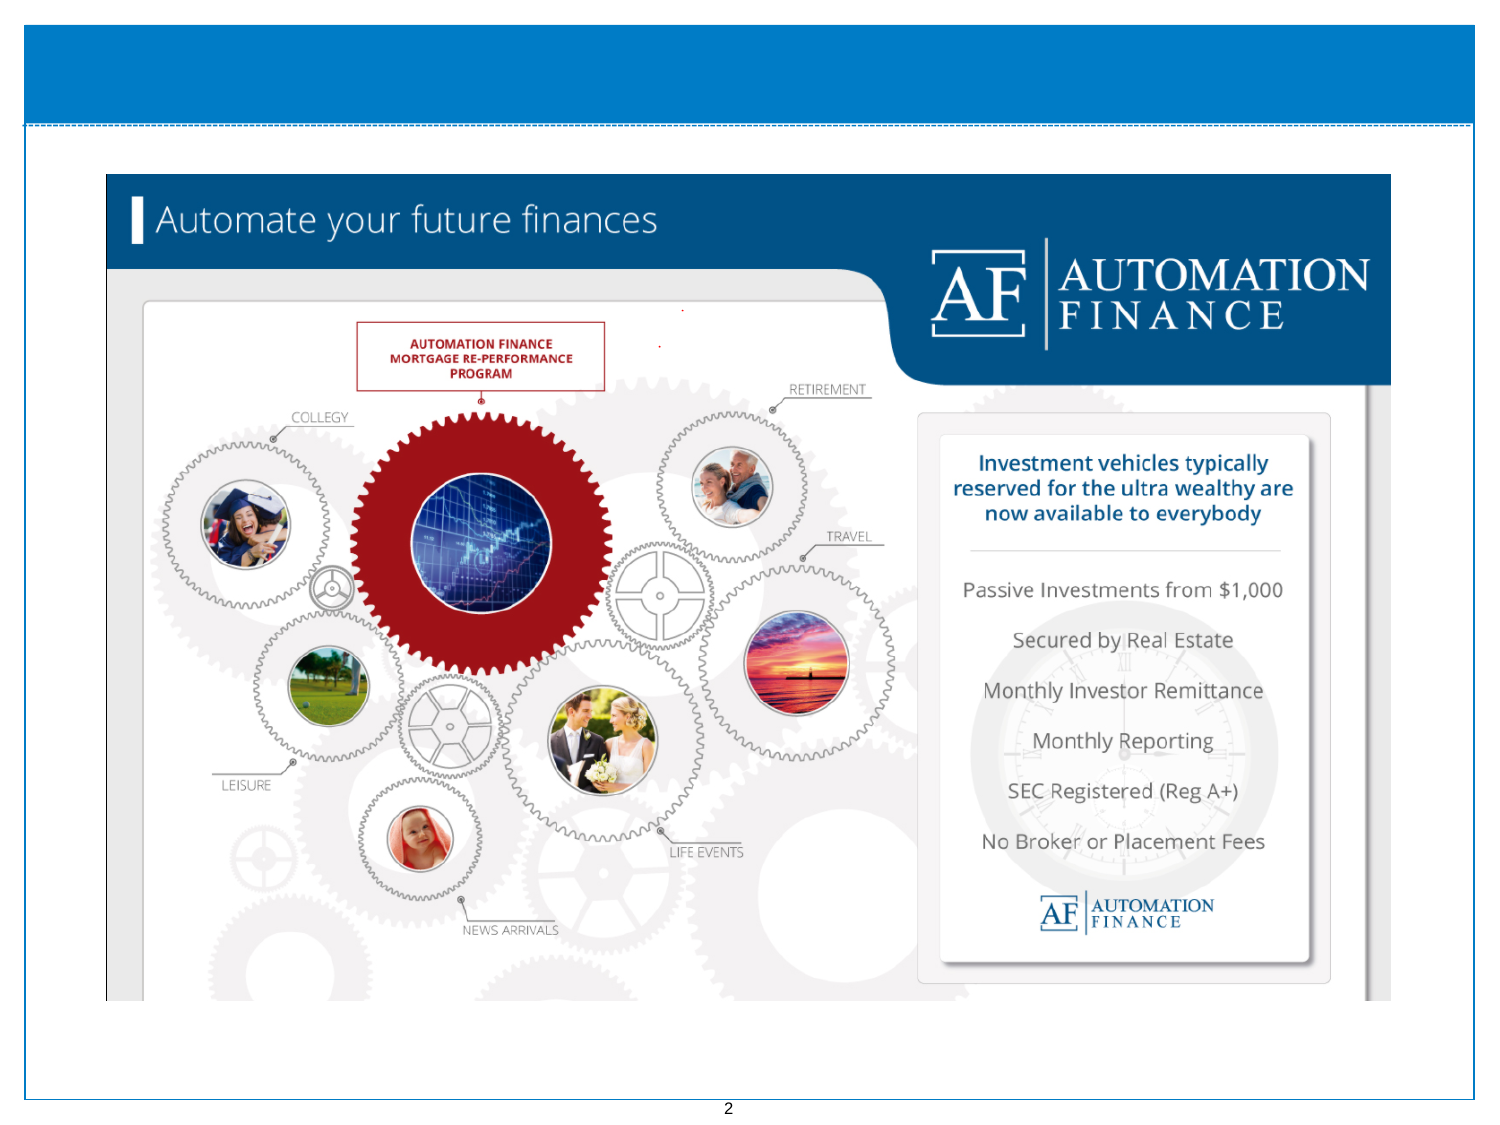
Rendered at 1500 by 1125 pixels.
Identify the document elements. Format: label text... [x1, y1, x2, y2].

slide_number 2 [687, 1089, 749, 1125]
picture [105, 174, 1391, 1002]
